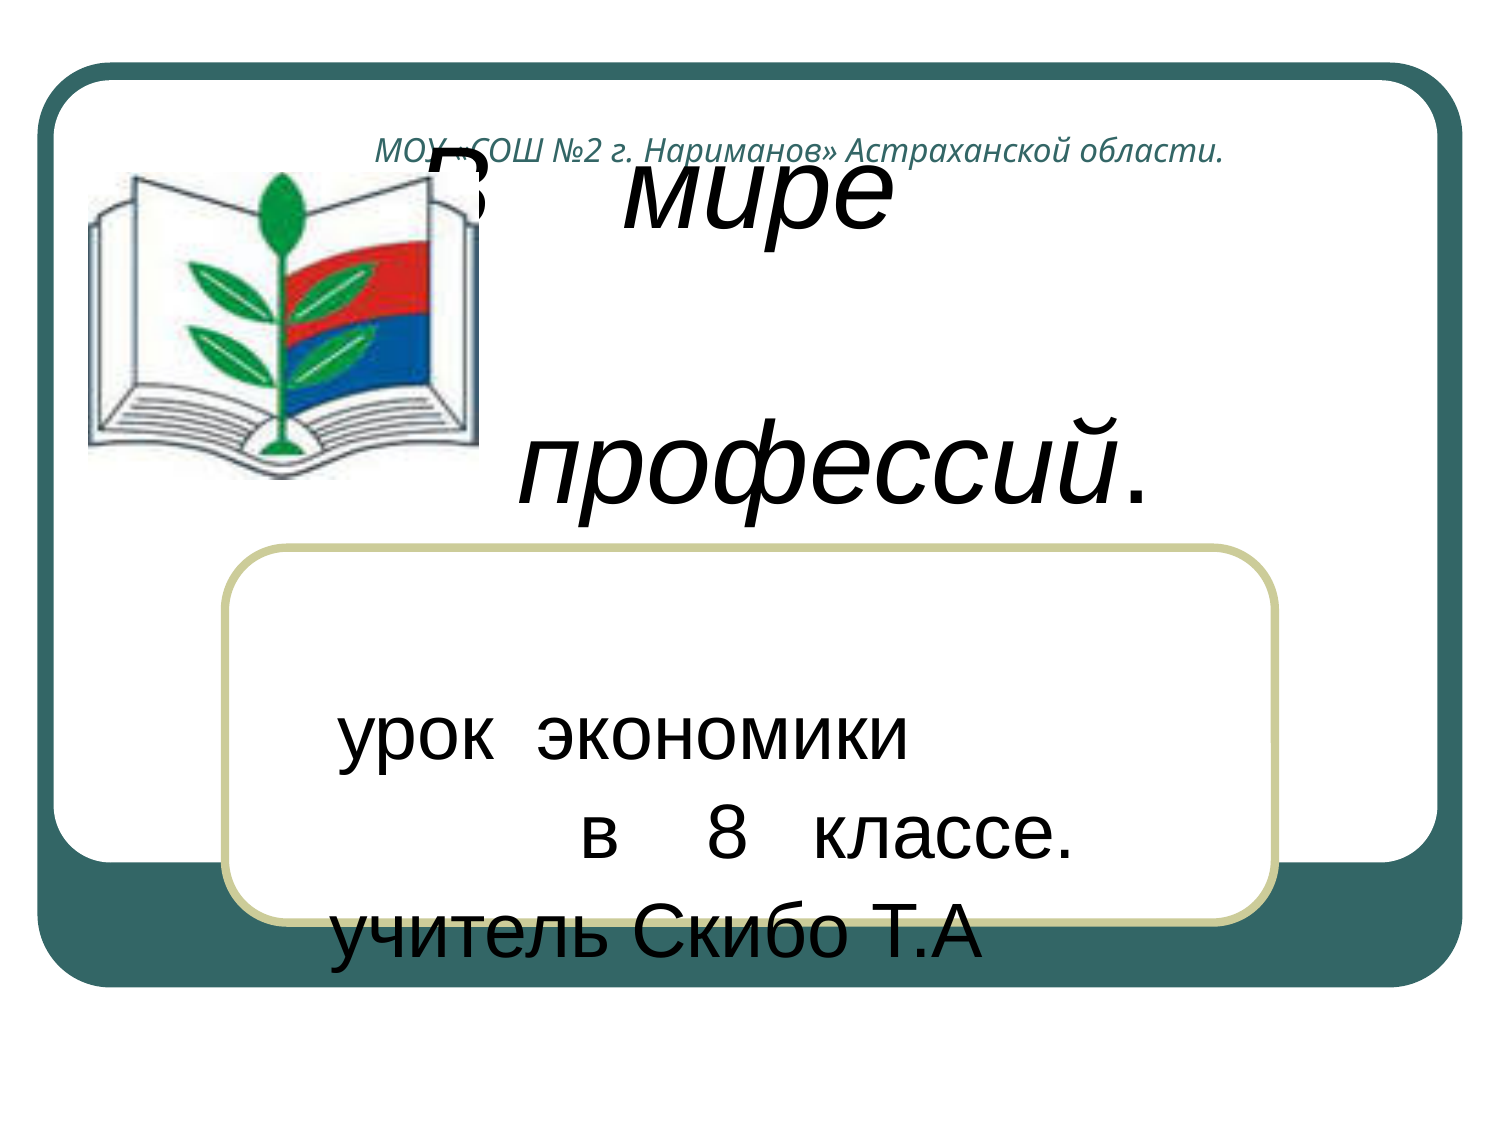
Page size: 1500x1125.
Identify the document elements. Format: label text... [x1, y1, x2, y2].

subtitle В мире профессий. урок экономики в 8 классе. учитель Скибо Т.А [100, 160, 1213, 941]
title МОУ «СОШ №2 г. Нариманов» Астраханской области. [162, 89, 1438, 209]
picture [88, 172, 479, 480]
